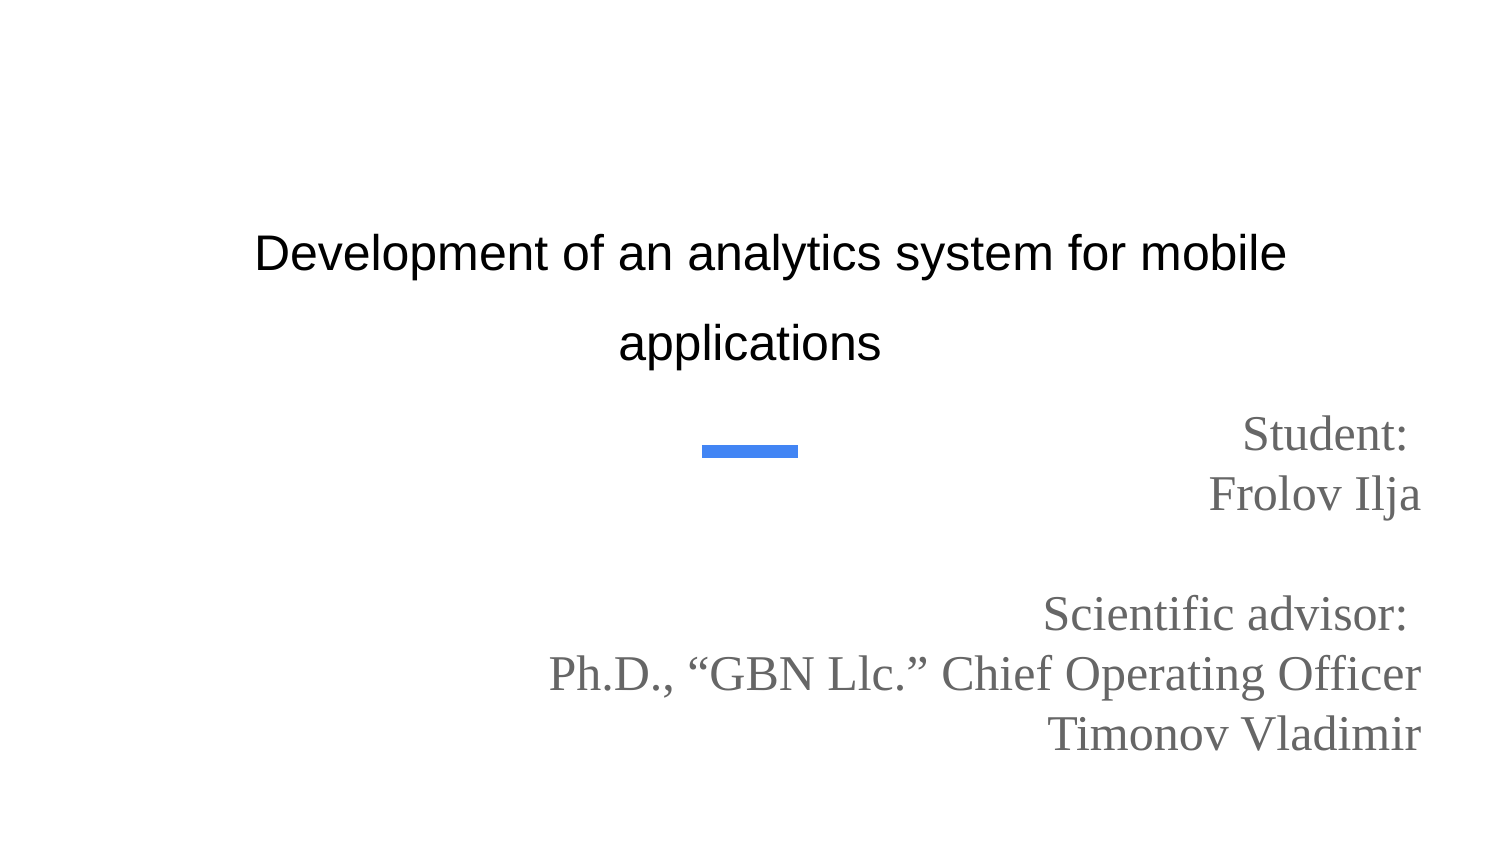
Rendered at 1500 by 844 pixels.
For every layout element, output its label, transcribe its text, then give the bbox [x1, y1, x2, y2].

subtitle Student: Frolov Ilja Scientific advisor: Ph.D., “GBN Llc.” Chief Operating Officer Timonov Vladimir [38, 385, 1437, 818]
title Development of an analytics system for mobile applications [164, 217, 1336, 385]
